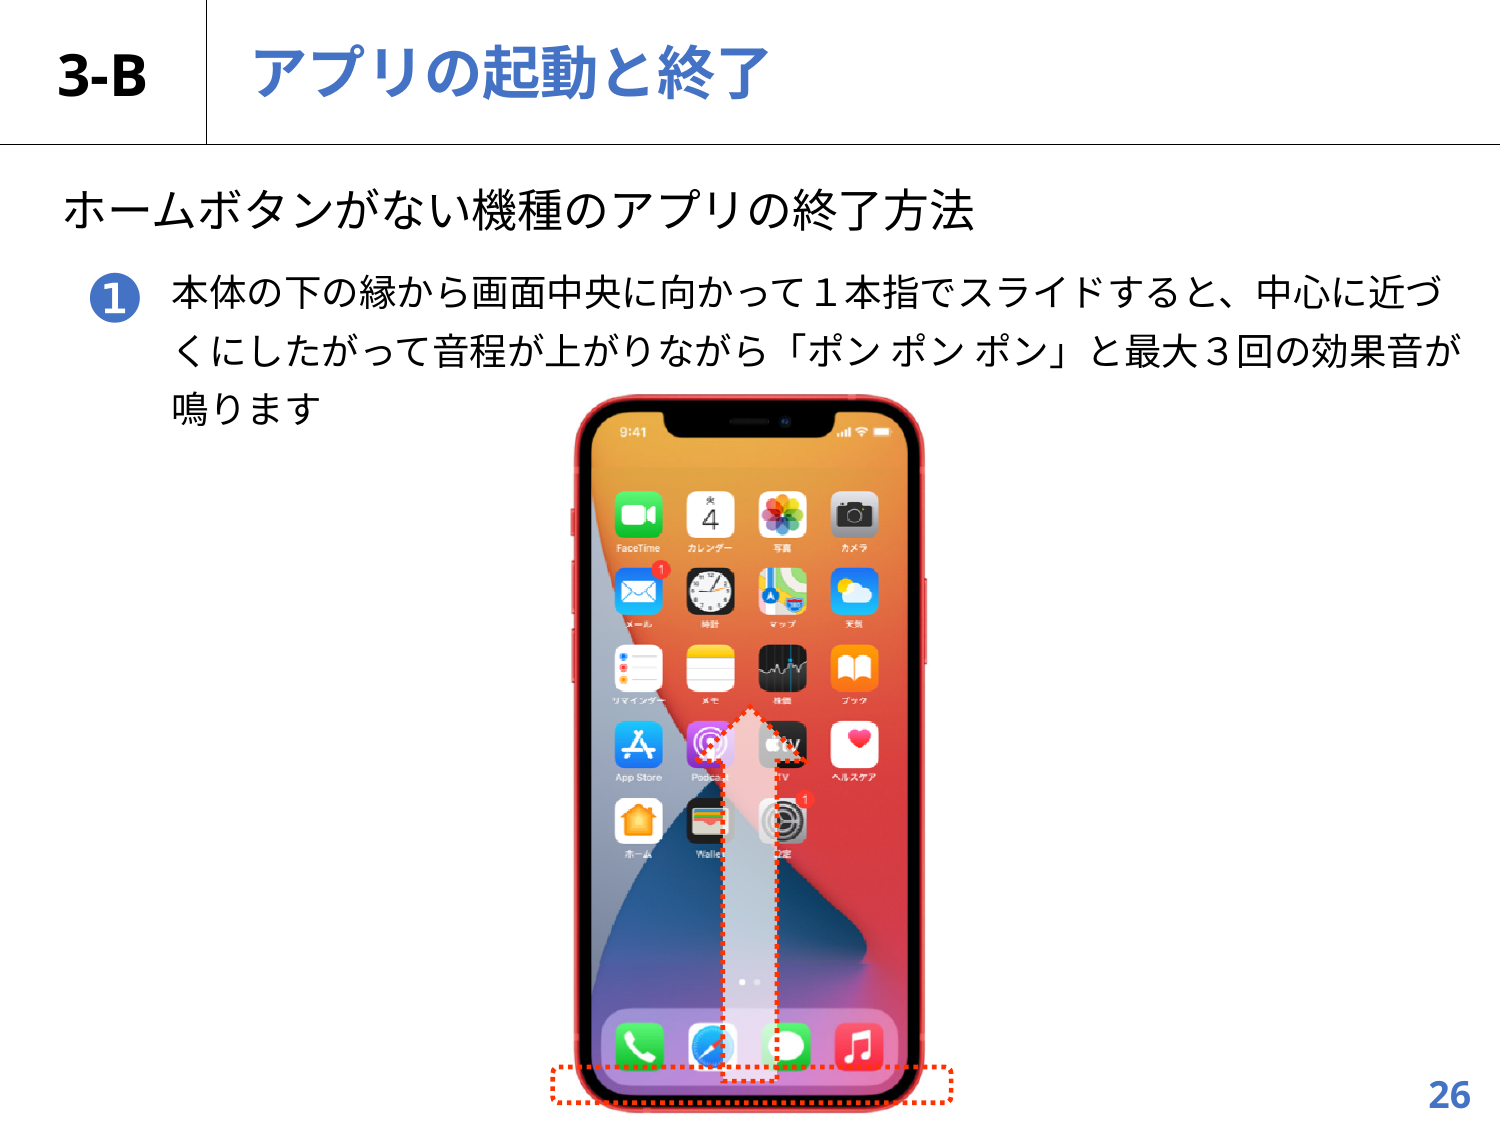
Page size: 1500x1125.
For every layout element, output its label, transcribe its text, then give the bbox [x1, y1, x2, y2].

picture [550, 382, 950, 1125]
text_box ❶ [70, 274, 148, 343]
title 3-B [0, 0, 207, 147]
text_box 本体の下の縁から画面中央に向かって１本指でスライドすると、中心に近づくにしたがって音程が上がりながら「ポン ポン ポン」と最大３回の効果音が鳴ります [156, 248, 1483, 439]
text_box アプリの起動と終了 [230, 24, 1459, 119]
text_box 26 [1399, 1063, 1500, 1123]
text_box ホームボタンがない機種のアプリの終了方法 [46, 180, 1422, 274]
